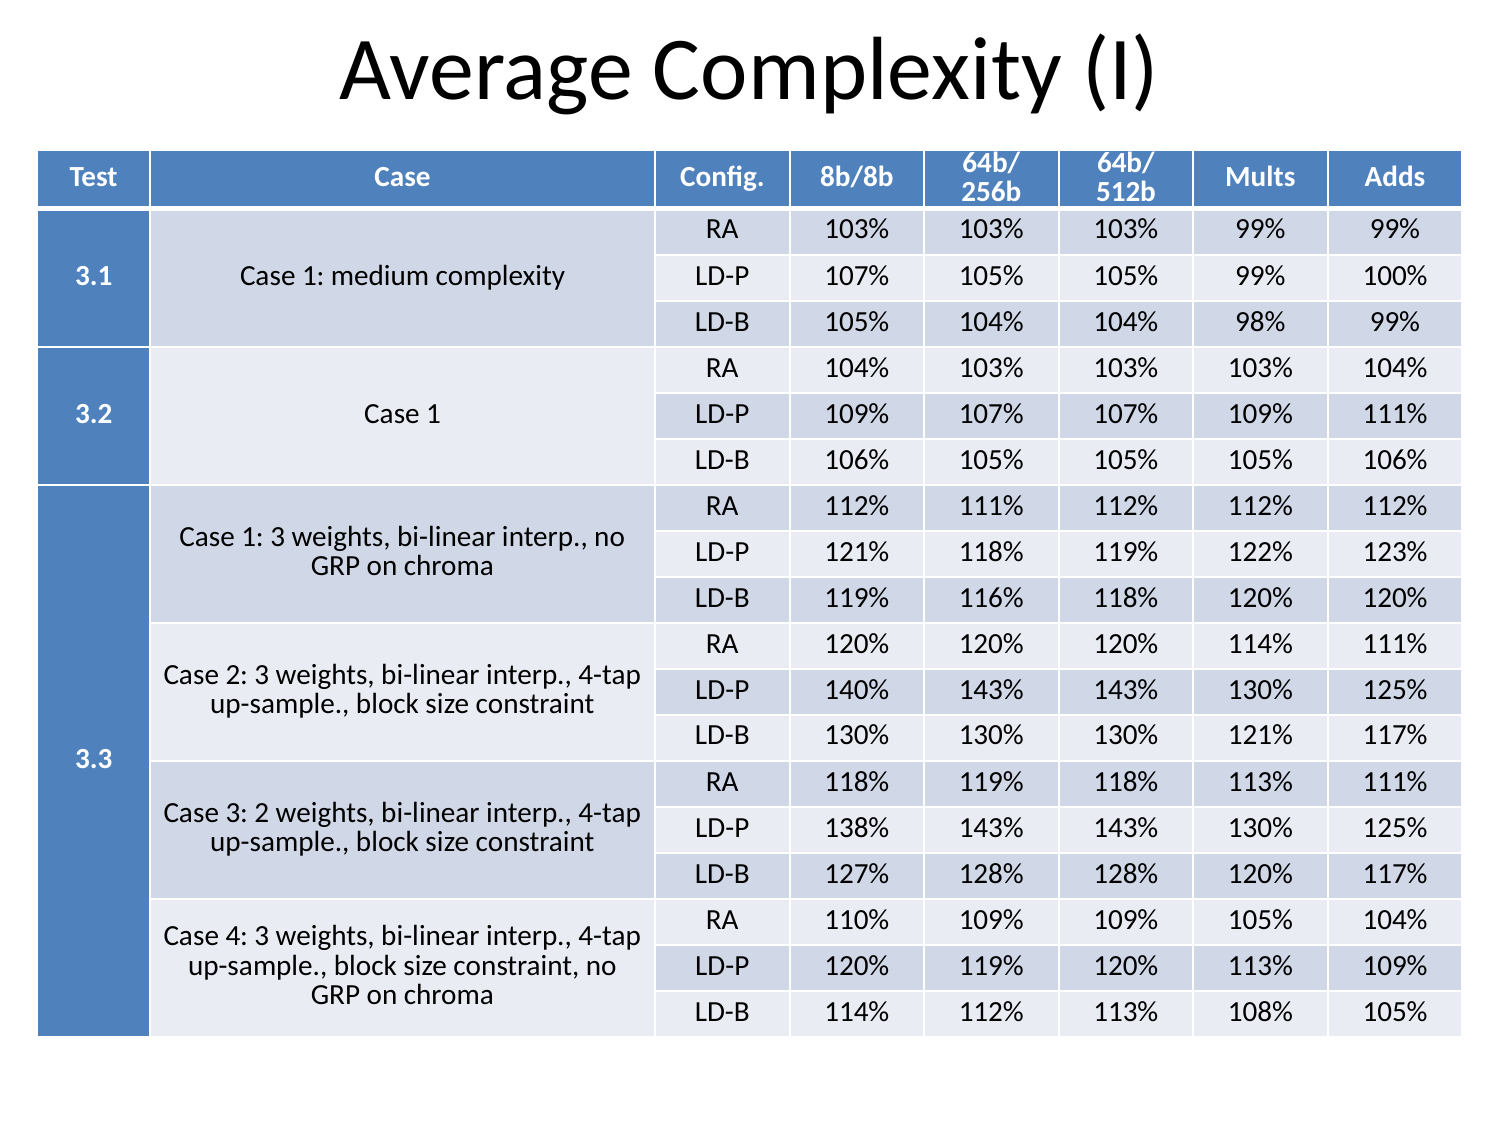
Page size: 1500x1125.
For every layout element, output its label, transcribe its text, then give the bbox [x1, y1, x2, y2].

table_cell 112% [1194, 486, 1327, 530]
table_cell 105% [925, 440, 1058, 484]
table_cell 99% [1194, 211, 1327, 254]
table_cell 103% [925, 211, 1058, 254]
table_cell 143% [925, 808, 1058, 852]
table_cell 128% [925, 854, 1058, 898]
table_cell Case 1 [151, 348, 654, 484]
table_cell 130% [1194, 808, 1327, 852]
table_cell 120% [925, 624, 1058, 668]
table_cell 103% [1194, 348, 1327, 392]
table_cell 138% [791, 808, 923, 852]
table_cell 130% [1194, 670, 1327, 714]
table_header Case [151, 151, 654, 206]
table_cell RA [656, 486, 789, 530]
table_cell 3.1 [38, 211, 149, 346]
table_cell 120% [1060, 624, 1192, 668]
table_cell 130% [925, 716, 1058, 760]
table_cell 119% [791, 578, 923, 622]
table_cell 106% [1329, 440, 1461, 484]
table_cell 119% [925, 946, 1058, 990]
table_cell Case 2: 3 weights, bi-linear interp., 4-tap up-sample., block size constraint [151, 624, 654, 760]
table_cell 105% [925, 256, 1058, 300]
table_cell 99% [1329, 302, 1461, 346]
table_cell 104% [1329, 348, 1461, 392]
table_cell LD-P [656, 394, 789, 438]
table_cell 112% [1329, 486, 1461, 530]
table_cell 122% [1194, 532, 1327, 576]
table_cell Case 4: 3 weights, bi-linear interp., 4-tap up-sample., block size constraint, no GRP on chroma [151, 900, 654, 1036]
table_cell 107% [791, 256, 923, 300]
table_cell 114% [1194, 624, 1327, 668]
table_cell 119% [1060, 532, 1192, 576]
table_cell 120% [1194, 854, 1327, 898]
table_cell 109% [791, 394, 923, 438]
table_cell 105% [1060, 440, 1192, 484]
table_cell LD-P [656, 532, 789, 576]
table_cell 99% [1329, 211, 1461, 254]
table_cell LD-P [656, 256, 789, 300]
table_cell RA [656, 348, 789, 392]
table_header Test [38, 151, 149, 206]
table_cell Case 1: medium complexity [151, 211, 654, 346]
table_cell 143% [1060, 670, 1192, 714]
table_cell 121% [791, 532, 923, 576]
table_header Adds [1329, 151, 1461, 206]
table_cell 104% [791, 348, 923, 392]
table_cell 123% [1329, 532, 1461, 576]
table_cell 119% [925, 762, 1058, 806]
table_cell 113% [1194, 762, 1327, 806]
table_cell 106% [791, 440, 923, 484]
table_cell 118% [925, 532, 1058, 576]
table_cell 98% [1194, 302, 1327, 346]
table_cell 127% [791, 854, 923, 898]
table_cell 104% [1329, 900, 1461, 944]
table_cell 120% [1194, 578, 1327, 622]
table_cell LD-B [656, 716, 789, 760]
table_header Mults [1194, 151, 1327, 206]
table_cell 118% [791, 762, 923, 806]
table_header Config. [656, 151, 789, 206]
table_cell 103% [1060, 348, 1192, 392]
table_cell 112% [791, 486, 923, 530]
table_cell 118% [1060, 762, 1192, 806]
table_cell 3.3 [38, 486, 149, 1036]
table_cell 116% [925, 578, 1058, 622]
table_cell LD-B [656, 578, 789, 622]
table_cell 103% [925, 348, 1058, 392]
table_cell 125% [1329, 670, 1461, 714]
table_cell 125% [1329, 808, 1461, 852]
table_cell 121% [1194, 716, 1327, 760]
table_cell 112% [925, 992, 1058, 1036]
table_cell 100% [1329, 256, 1461, 300]
table_cell 143% [1060, 808, 1192, 852]
table_cell RA [656, 624, 789, 668]
table_cell 130% [791, 716, 923, 760]
table_cell 105% [1060, 256, 1192, 300]
table_cell 117% [1329, 716, 1461, 760]
table_cell LD-B [656, 440, 789, 484]
table_cell 111% [1329, 762, 1461, 806]
table_cell 99% [1194, 256, 1327, 300]
table_cell 105% [1194, 900, 1327, 944]
table_cell LD-B [656, 992, 789, 1036]
table_cell Case 3: 2 weights, bi-linear interp., 4-tap up-sample., block size constraint [151, 762, 654, 898]
table_cell 111% [925, 486, 1058, 530]
table_cell LD-P [656, 808, 789, 852]
table_cell 110% [791, 900, 923, 944]
table_header 64b/256b [925, 151, 1058, 206]
table_cell 113% [1194, 946, 1327, 990]
table_cell 109% [1194, 394, 1327, 438]
table_cell RA [656, 762, 789, 806]
table_header 64b/512b [1060, 151, 1192, 206]
table_cell 111% [1329, 394, 1461, 438]
table_cell 107% [925, 394, 1058, 438]
table_cell 130% [1060, 716, 1192, 760]
text_box Average Complexity (I) [74, 24, 1425, 130]
table_cell 117% [1329, 854, 1461, 898]
table_cell 104% [925, 302, 1058, 346]
table_cell 120% [1329, 578, 1461, 622]
table_cell 118% [1060, 578, 1192, 622]
table_cell 120% [1060, 946, 1192, 990]
table_header 8b/8b [791, 151, 923, 206]
table_cell 143% [925, 670, 1058, 714]
table_cell LD-B [656, 854, 789, 898]
table_cell 109% [925, 900, 1058, 944]
table_cell 103% [1060, 211, 1192, 254]
table_cell 105% [1329, 992, 1461, 1036]
table_cell 109% [1060, 900, 1192, 944]
table_cell RA [656, 900, 789, 944]
table_cell 120% [791, 624, 923, 668]
table_cell 128% [1060, 854, 1192, 898]
table_cell LD-P [656, 946, 789, 990]
table_cell LD-P [656, 670, 789, 714]
table_cell 3.2 [38, 348, 149, 484]
table_cell 108% [1194, 992, 1327, 1036]
table_cell 111% [1329, 624, 1461, 668]
table_cell 112% [1060, 486, 1192, 530]
table_cell 105% [791, 302, 923, 346]
table_cell Case 1: 3 weights, bi-linear interp., no GRP on chroma [151, 486, 654, 622]
table_cell 103% [791, 211, 923, 254]
table_cell 140% [791, 670, 923, 714]
table_cell 114% [791, 992, 923, 1036]
table_cell RA [656, 211, 789, 254]
table_cell 105% [1194, 440, 1327, 484]
table_cell 109% [1329, 946, 1461, 990]
table_cell 104% [1060, 302, 1192, 346]
table_cell 120% [791, 946, 923, 990]
table_cell LD-B [656, 302, 789, 346]
table_cell 107% [1060, 394, 1192, 438]
table_cell 113% [1060, 992, 1192, 1036]
